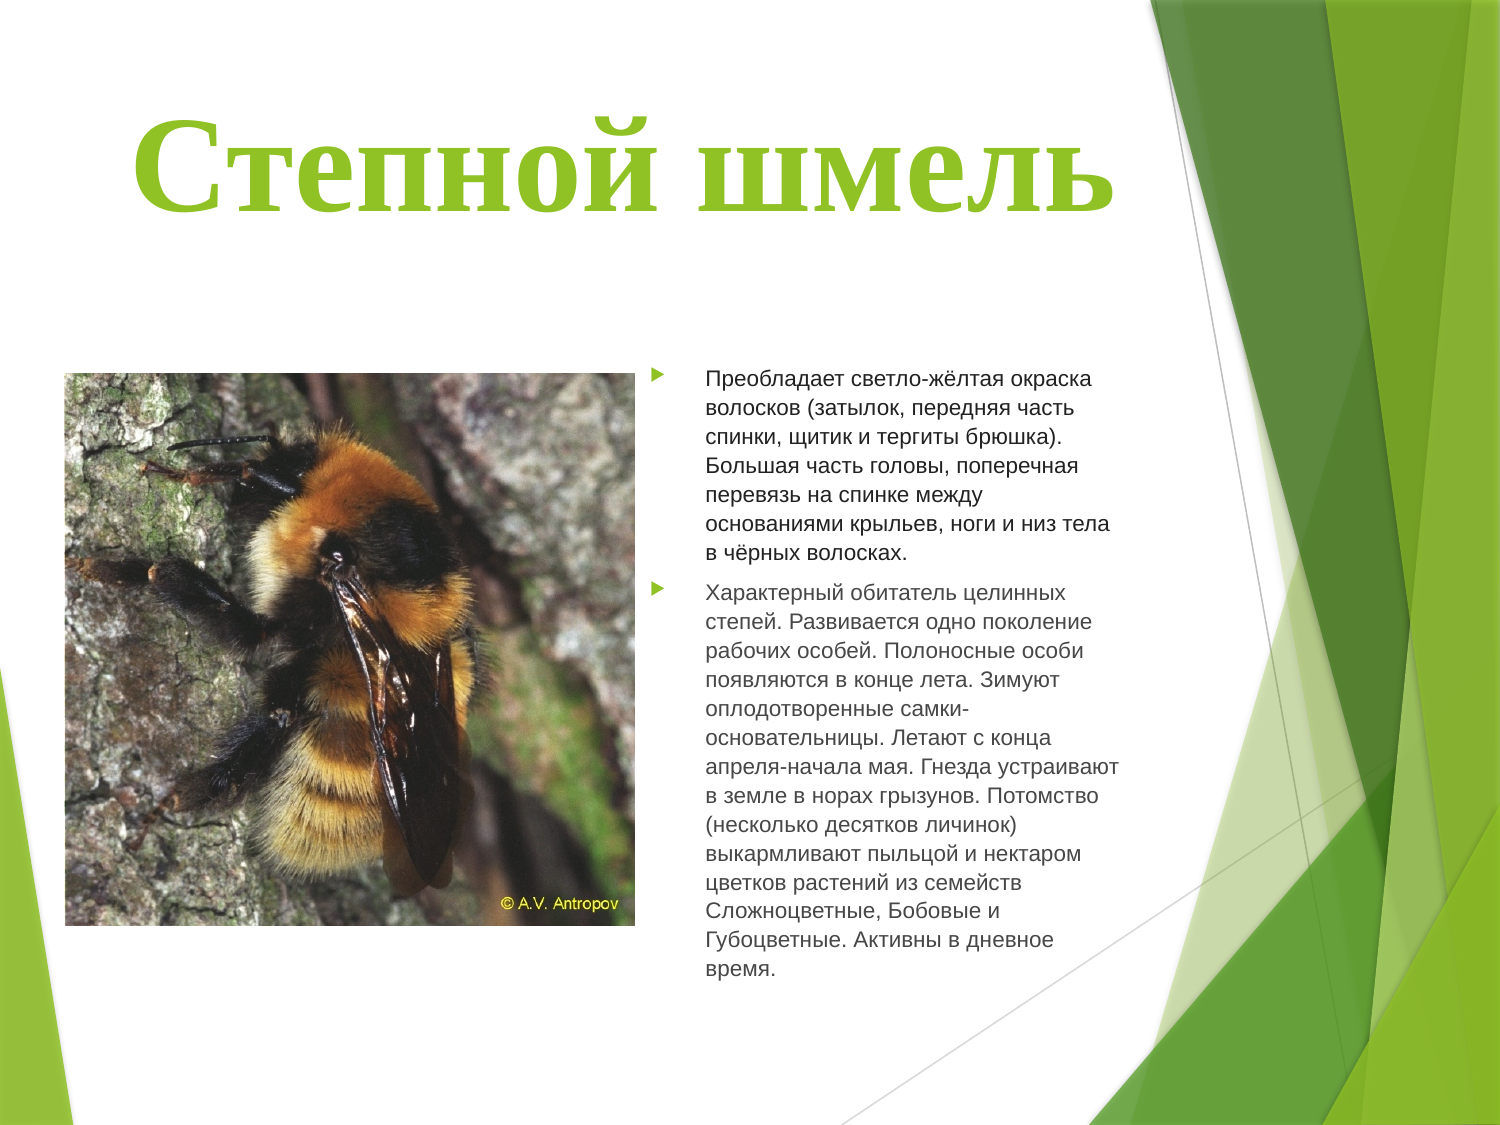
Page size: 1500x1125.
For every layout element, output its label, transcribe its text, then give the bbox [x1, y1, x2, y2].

list Преобладает светло-жёлтая окраска волосков (затылок, передняя часть спинки, щитик и тергиты брюшка). Большая часть головы, поперечная перевязь на спинке между основаниями крыльев, ноги и низ тела в чёрных волосках. Характерный обитатель целинных степей. Развивается одно поколение рабочих особей. Полоносные особи появляются в конце лета. Зимуют оплодотворенные самки-основательницы. Летают с конца апреля-начала мая. Гнезда устраивают в земле в норах грызунов. Потомство (несколько десятков личинок) выкармливают пыльцой и нектаром цветков растений из семейств Сложноцветные, Бобовые и Губоцветные. Активны в дневное время. [634, 354, 1142, 992]
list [64, 372, 636, 927]
title Степной шмель [114, 66, 1156, 283]
